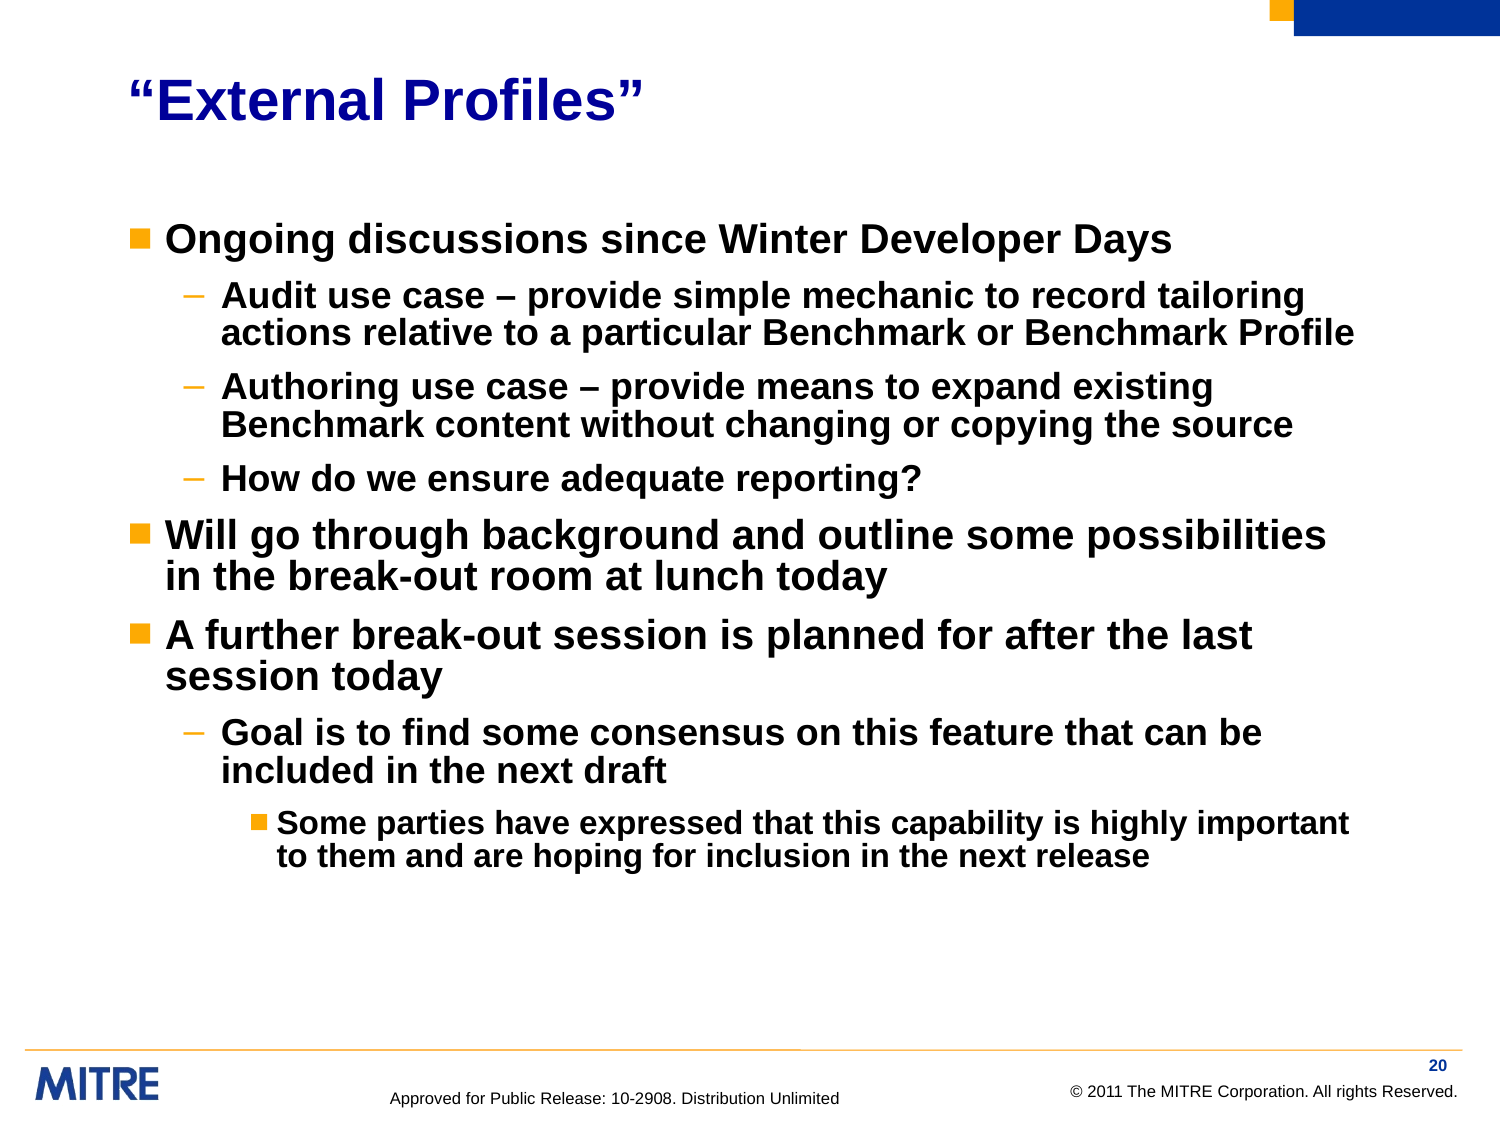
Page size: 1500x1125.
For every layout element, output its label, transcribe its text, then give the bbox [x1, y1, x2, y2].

title “External Profiles” [112, 62, 1288, 151]
slide_number 20 [1374, 1049, 1463, 1076]
picture [30, 1064, 163, 1106]
list Ongoing discussions since Winter Developer Days Audit use case – provide simple mechanic to record tailoring actions relative to a particular Benchmark or Benchmark Profile Authoring use case – provide means to expand existing Benchmark content without changing or copying the source How do we ensure adequate reporting? Will go through background and outline some possibilities in the break-out room at lunch today A further break-out session is planned for after the last session today Goal is to find some consensus on this feature that can be included in the next draft Some parties have expressed that this capability is highly important to them and are hoping for inclusion in the next release [112, 212, 1376, 1002]
